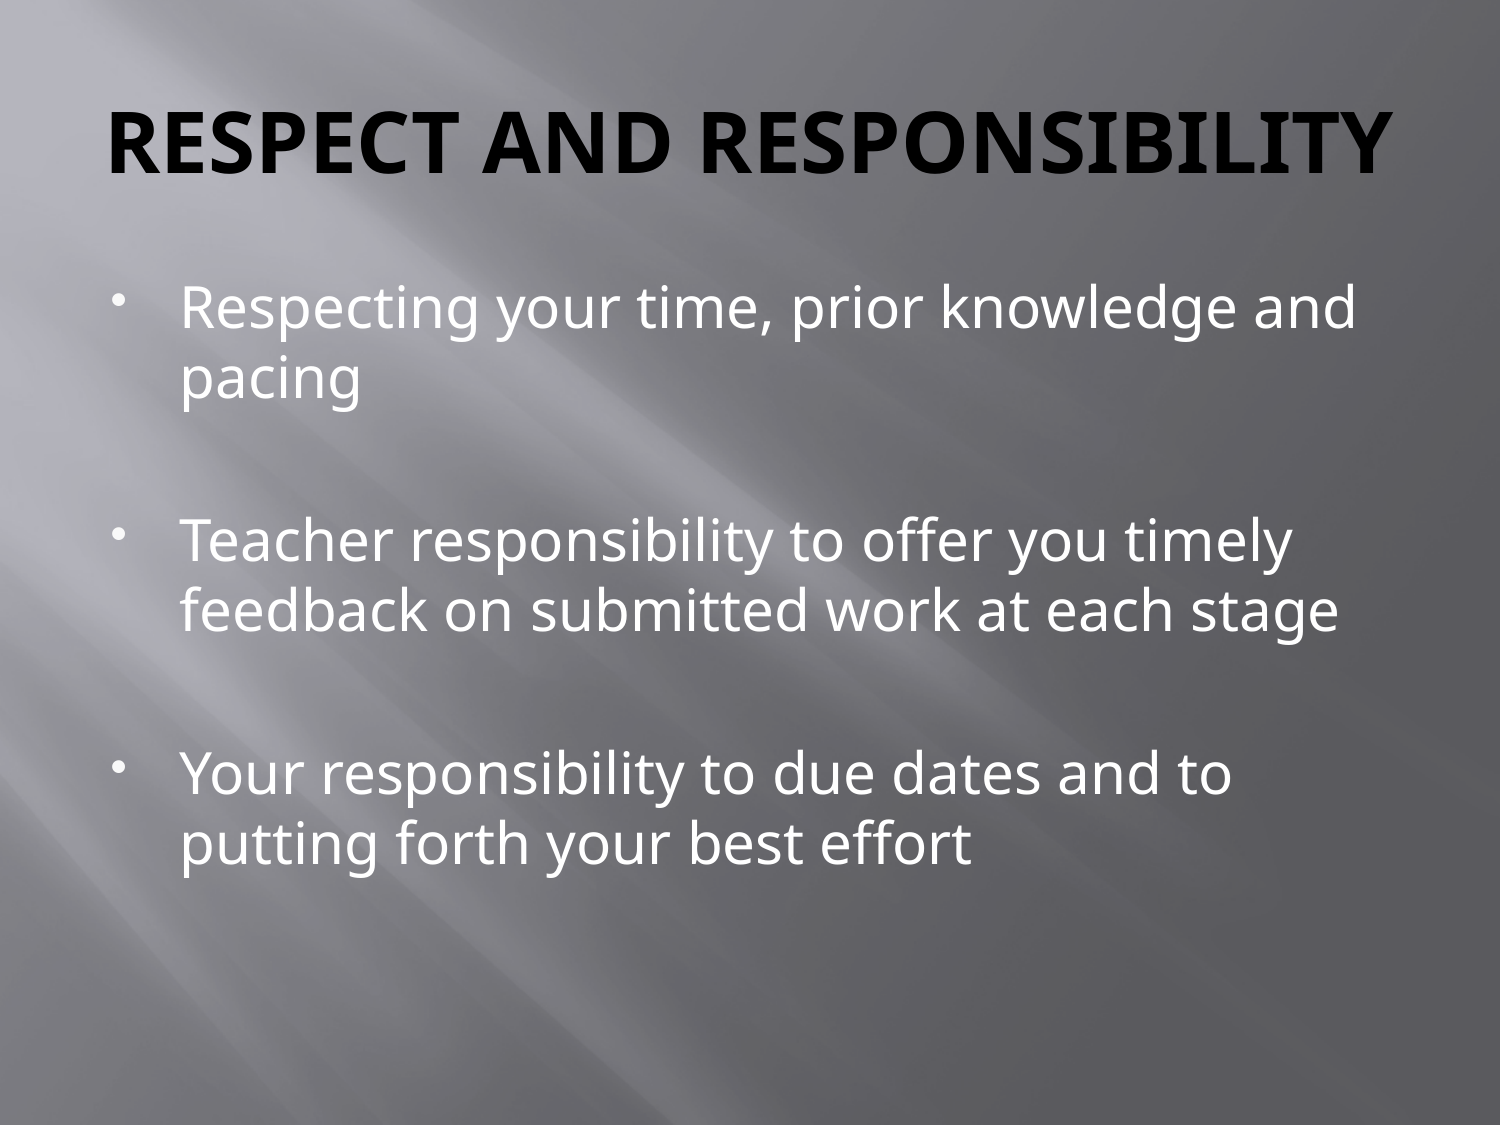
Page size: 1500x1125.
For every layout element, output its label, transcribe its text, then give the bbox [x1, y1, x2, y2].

list Respecting your time, prior knowledge and pacing Teacher responsibility to offer you timely feedback on submitted work at each stage Your responsibility to due dates and to putting forth your best effort [75, 262, 1425, 1035]
title RESPECT AND RESPONSIBILITY [75, 45, 1425, 233]
